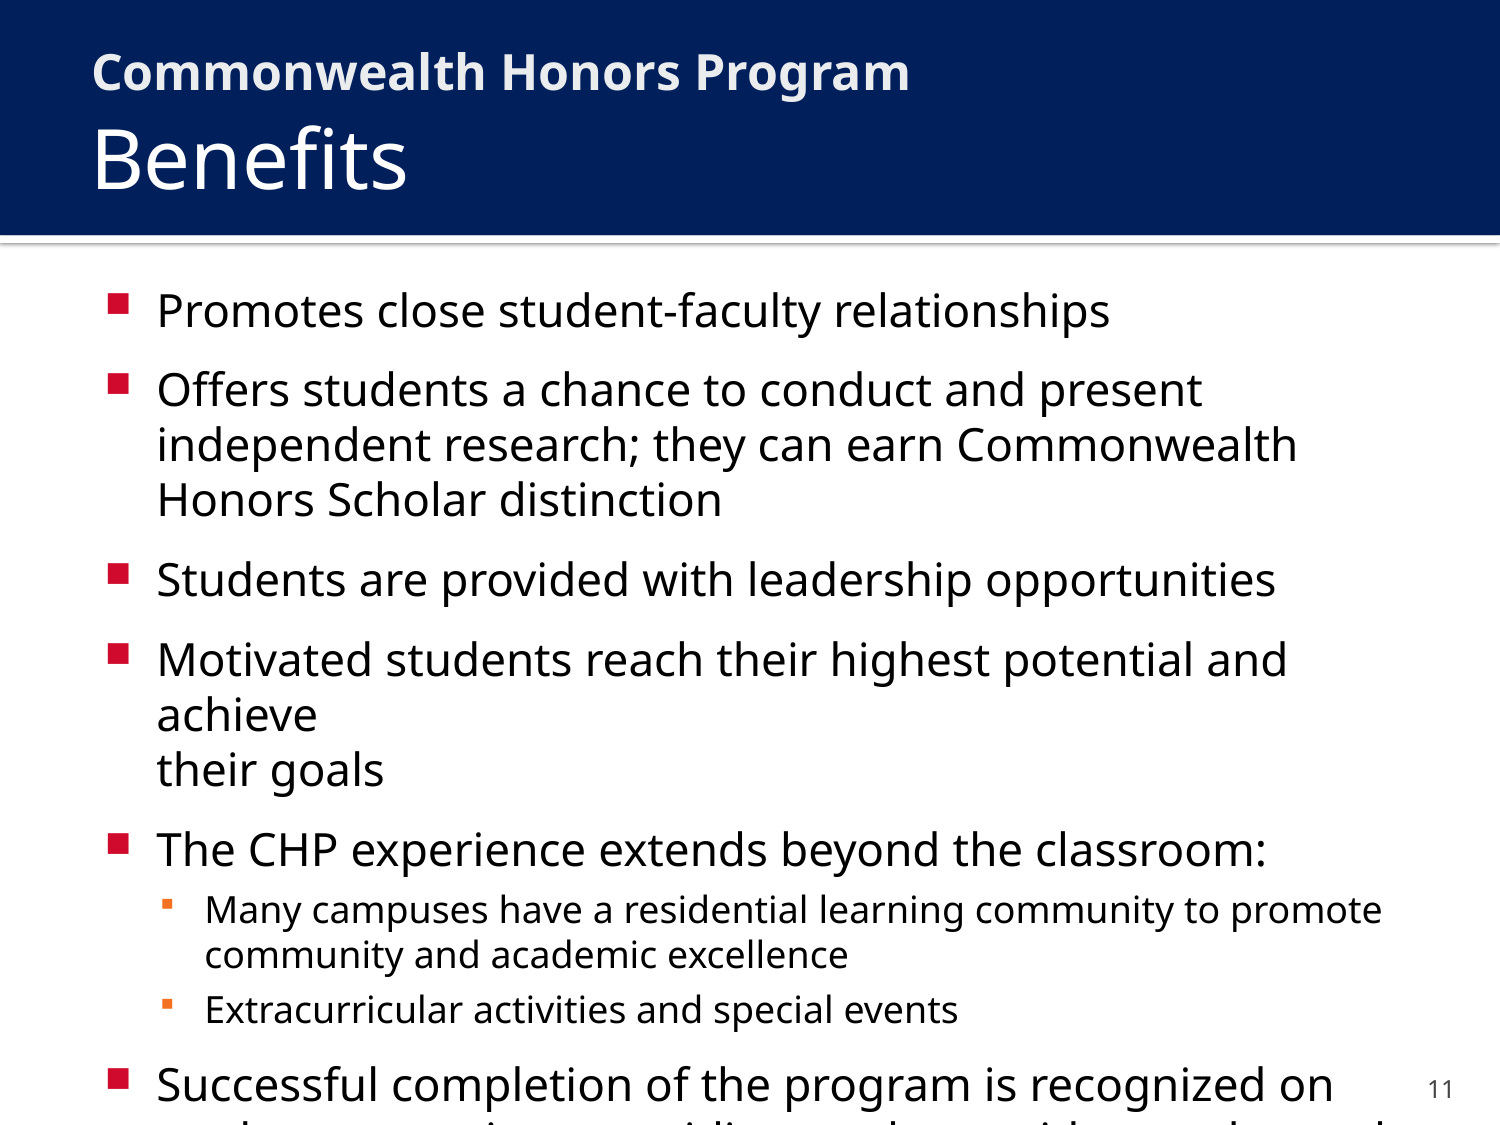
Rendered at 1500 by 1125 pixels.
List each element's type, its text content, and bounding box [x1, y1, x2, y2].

list Commonwealth Honors Program [62, 24, 1438, 101]
title Benefits [74, 87, 1426, 226]
list Promotes close student-faculty relationships Offers students a chance to conduct and present independent research; they can earn Commonwealth Honors Scholar distinction Students are provided with leadership opportunities Motivated students reach their highest potential and achieve their goals The CHP experience extends beyond the classroom: Many campuses have a residential learning community to promote community and academic excellence Extracurricular activities and special events Successful completion of the program is recognized on student transcripts, providing students with an enhanced academic record [75, 265, 1451, 1026]
